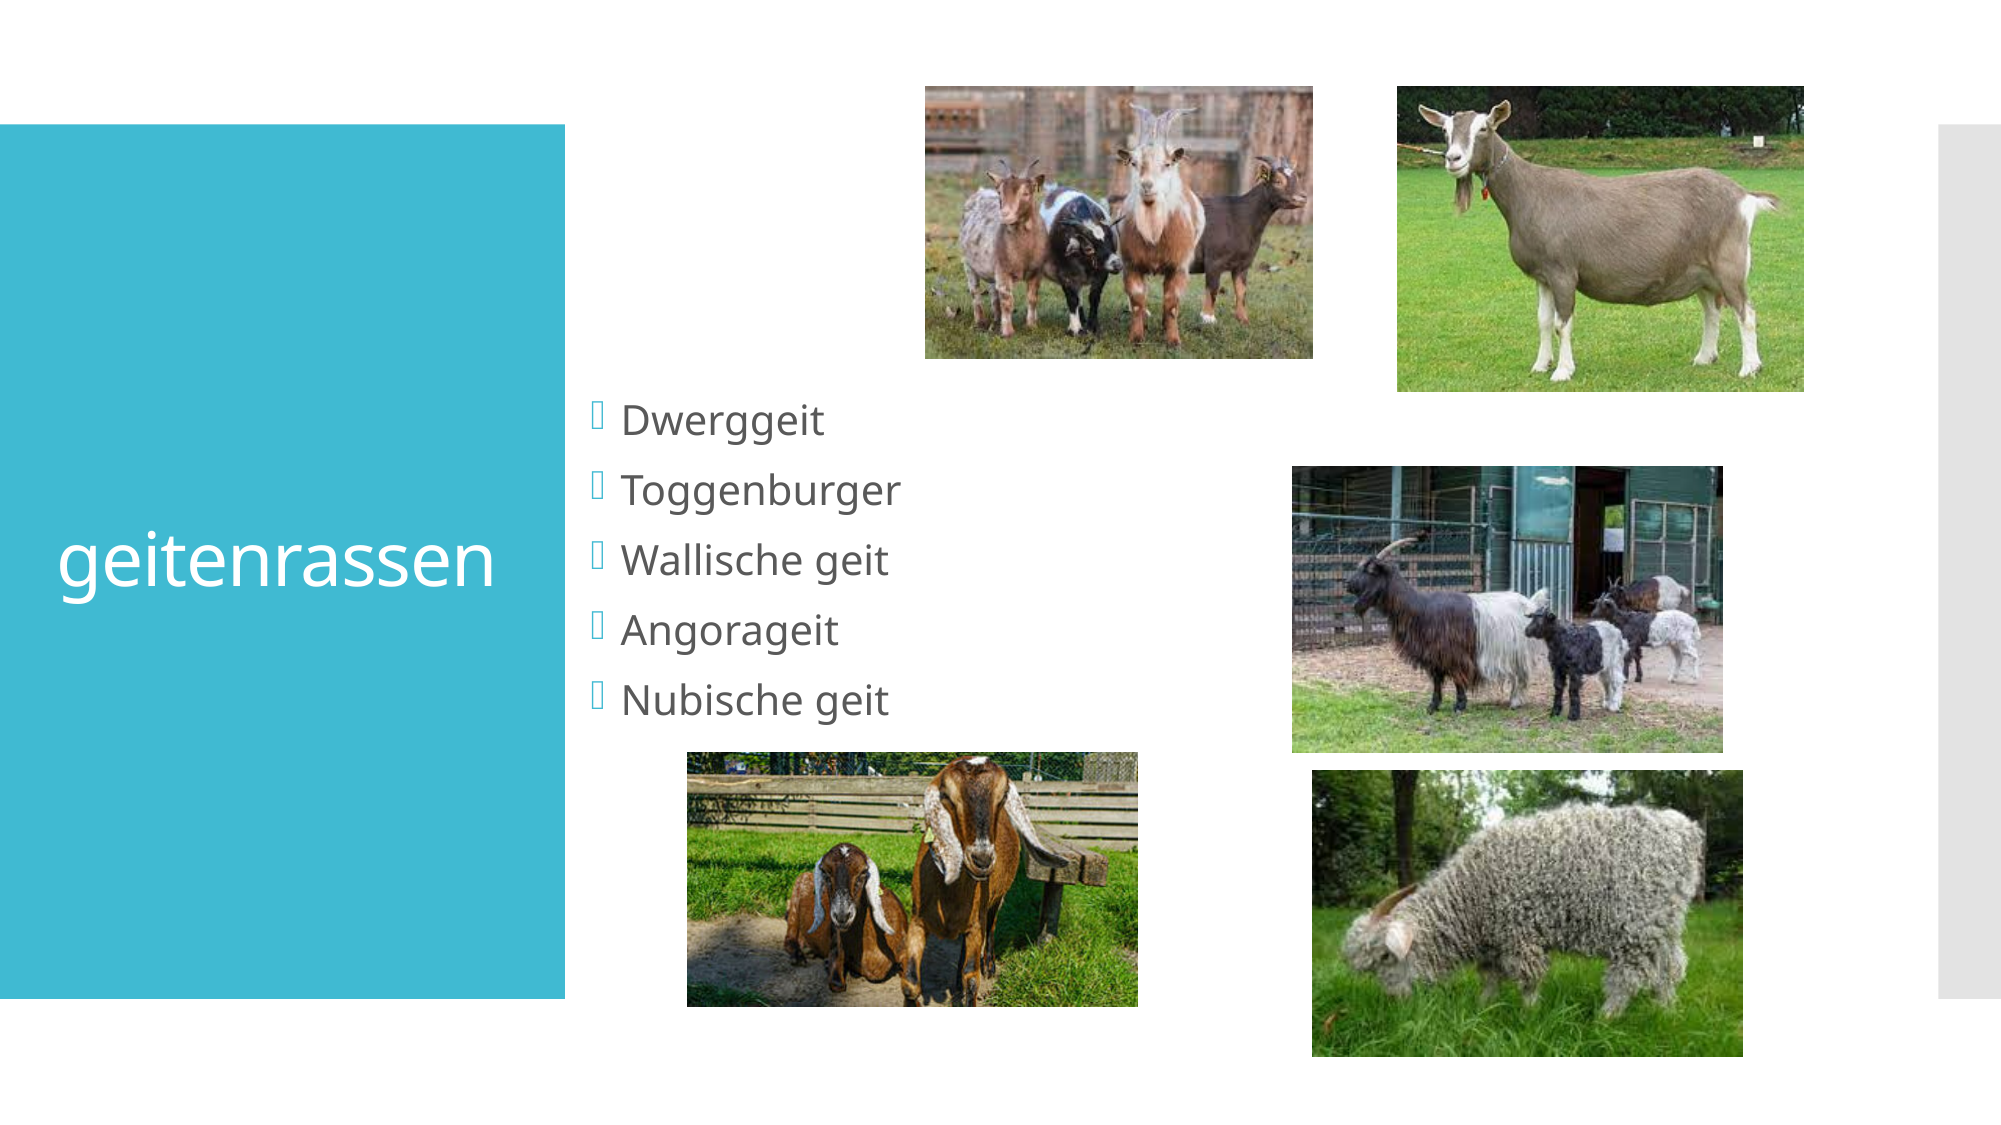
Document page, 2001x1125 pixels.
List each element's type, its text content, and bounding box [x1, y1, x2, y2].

picture [1292, 465, 1723, 753]
picture [1312, 770, 1743, 1057]
picture [1397, 86, 1804, 392]
title geitenrassen [41, 184, 525, 940]
picture [925, 86, 1314, 359]
picture [686, 751, 1138, 1007]
list Dwerggeit Toggenburger Wallische geit Angorageit Nubische geit [575, 141, 1776, 982]
